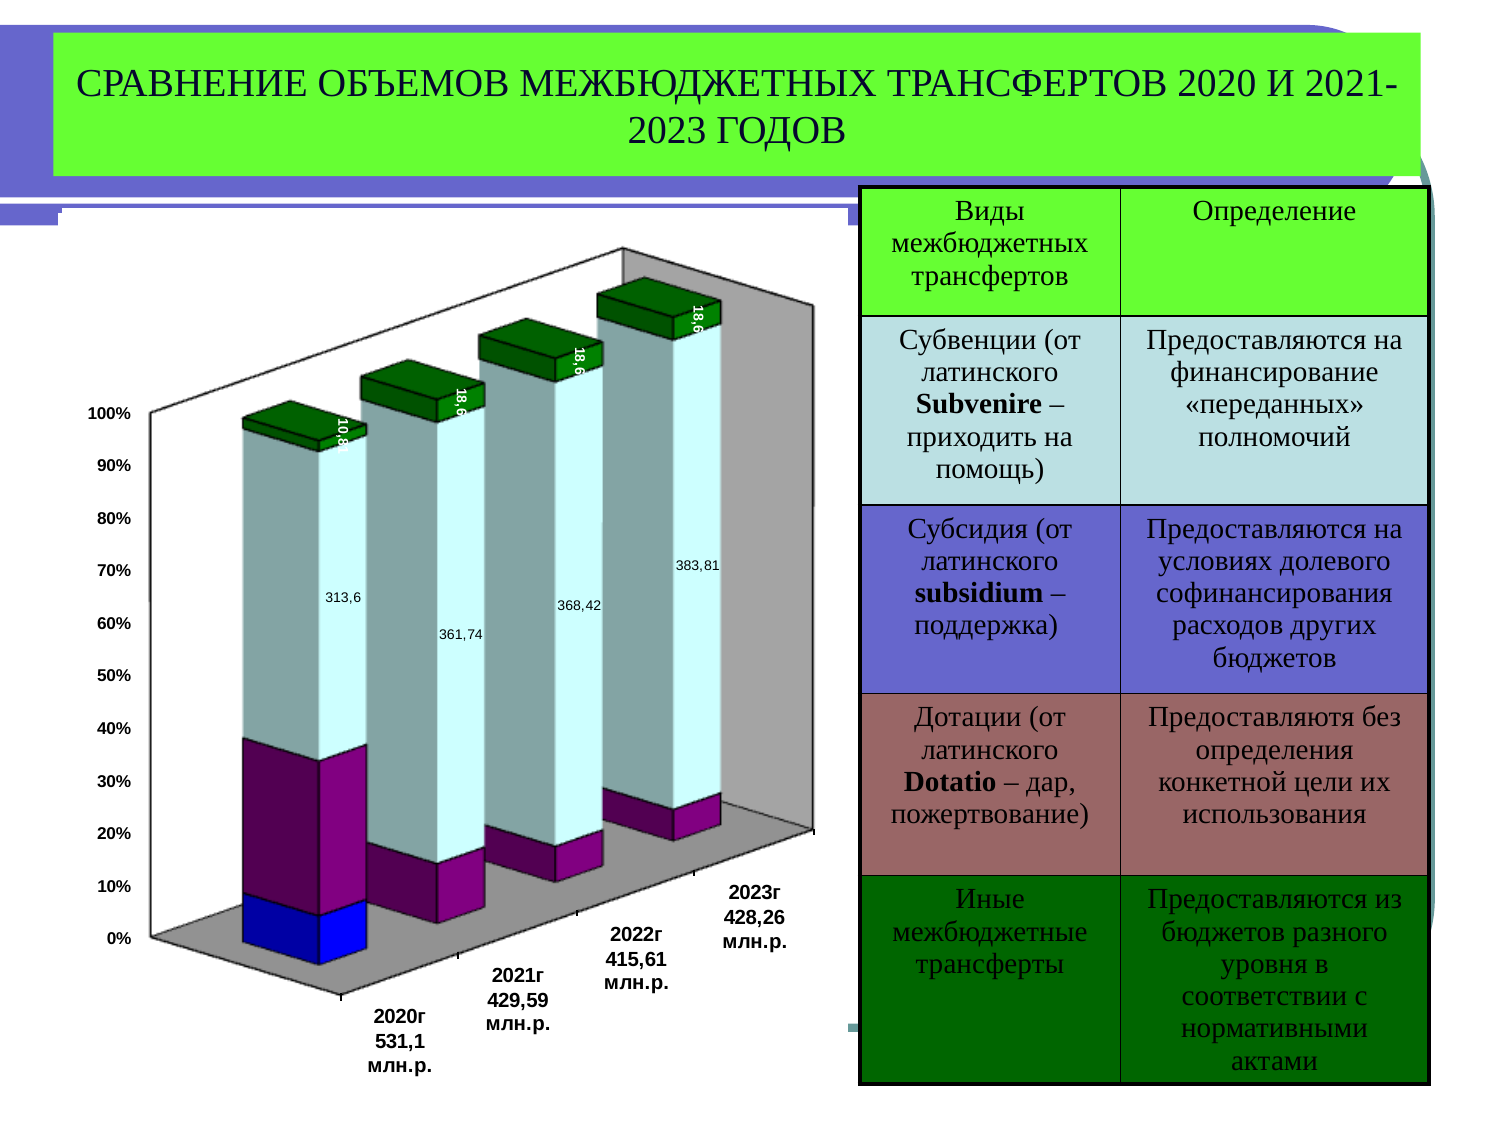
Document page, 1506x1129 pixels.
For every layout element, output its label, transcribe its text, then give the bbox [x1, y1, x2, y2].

title СРАВНЕНИЕ ОБЪЕМОВ МЕЖБЮДЖЕТНЫХ ТРАНСФЕРТОВ 2020 И 2021-2023 ГОДОВ [53, 32, 1421, 177]
table_cell Предоставляются на финансирование «переданных» полномочий [1121, 317, 1427, 504]
table_cell Предоставляются на условиях долевого софинансирования расходов других бюджетов [1121, 506, 1427, 693]
table_cell Субсидия (от латинского subsidium – поддержка) [862, 506, 1120, 693]
table_cell Субвенции (от латинского Subvenire – приходить на помощь) [862, 317, 1120, 504]
table_cell Иные межбюджетные трансферты [862, 876, 1120, 1082]
table_header Виды межбюджетных трансфертов [862, 189, 1120, 315]
table_cell Предоставляются из бюджетов разного уровня в соответствии с нормативными актами [1121, 876, 1427, 1082]
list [54, 199, 856, 210]
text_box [49, 204, 852, 1129]
table_cell Дотации (от латинского Dotatio – дар, пожертвование) [862, 694, 1120, 875]
table_header Определение [1121, 189, 1427, 315]
table_cell Предоставляютя без определения конкетной цели их использования [1121, 694, 1427, 875]
